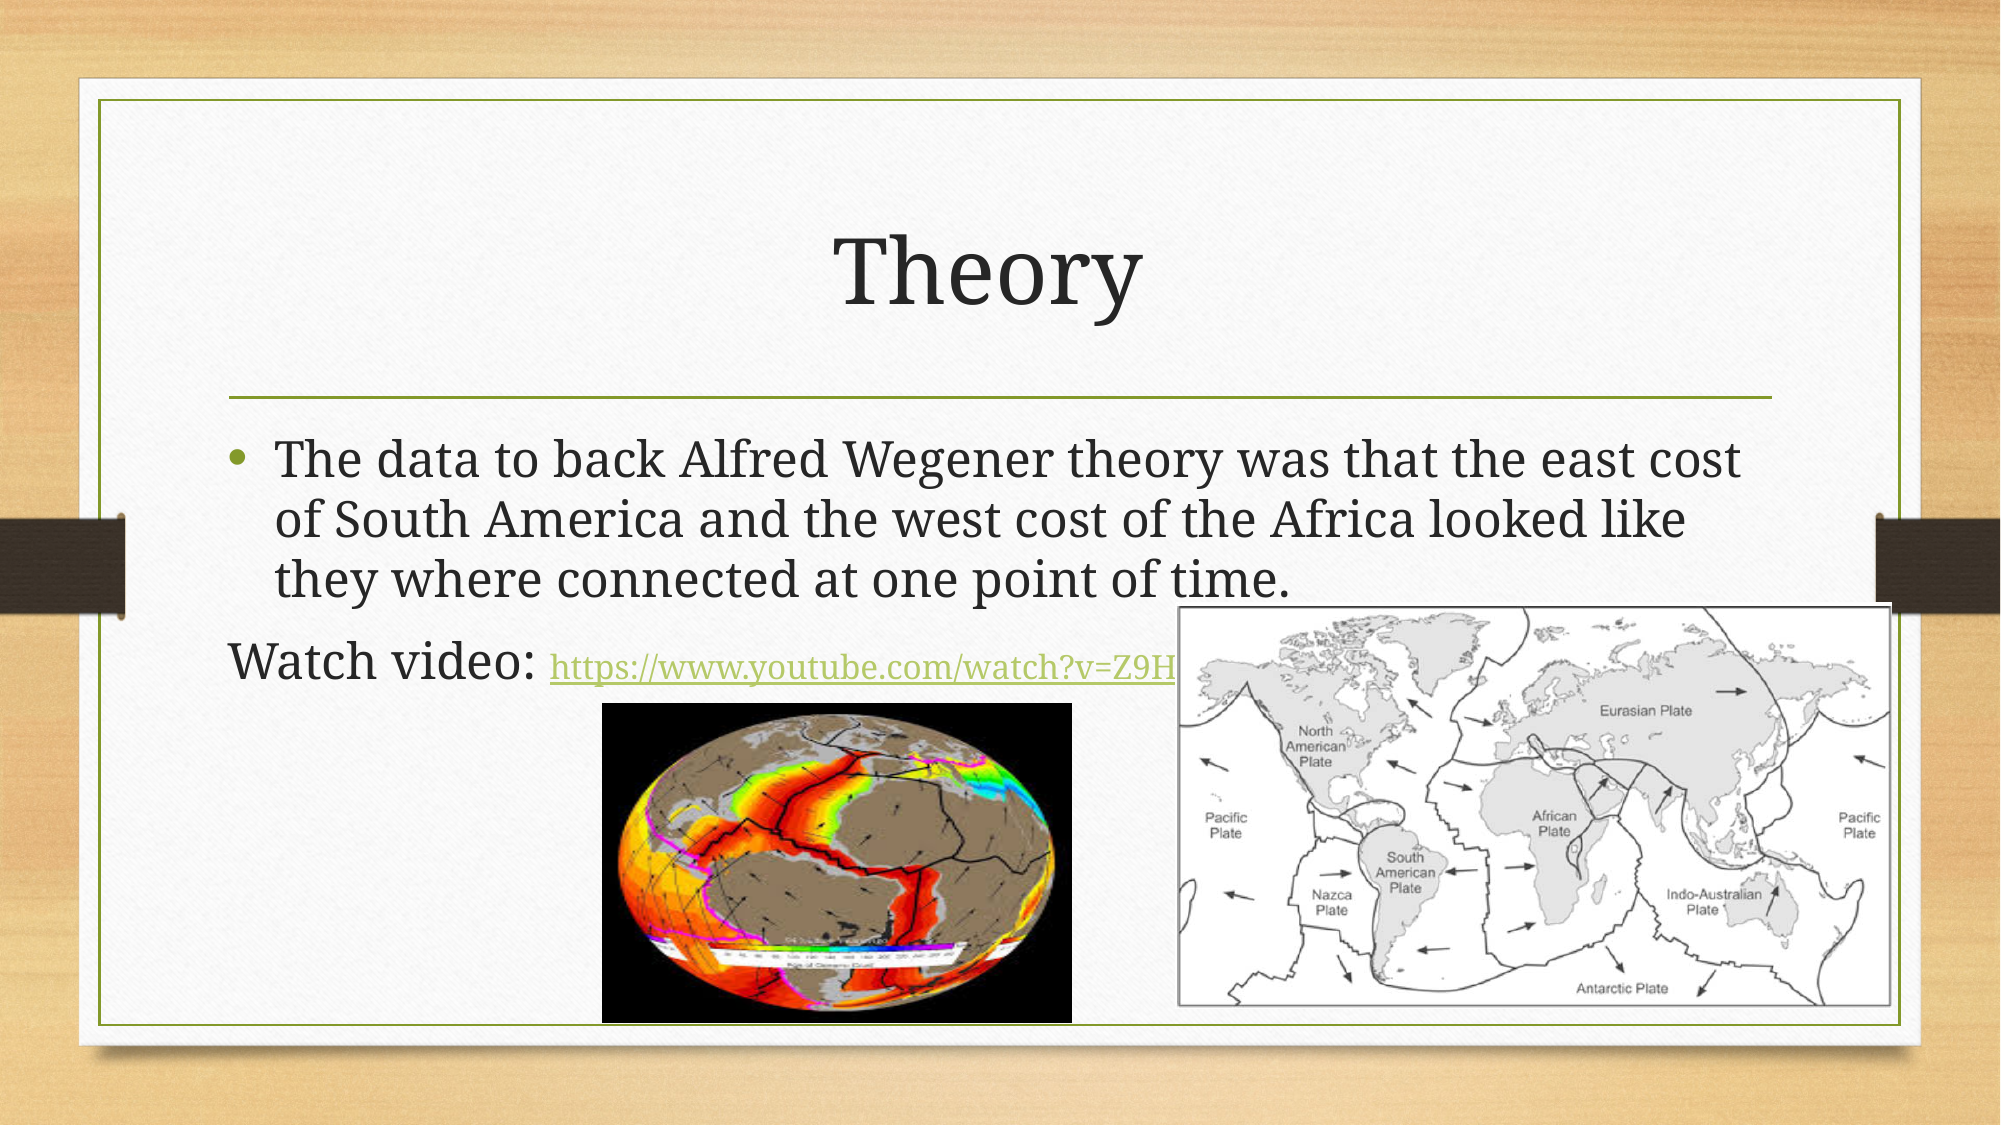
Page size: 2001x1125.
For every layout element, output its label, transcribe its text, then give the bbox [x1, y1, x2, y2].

picture [0, 0, 2001, 1125]
title Theory [212, 161, 1788, 375]
list The data to back Alfred Wegener theory was that the east cost of South America and the west cost of the Africa looked like they where connected at one point of time. Watch video: https://www.youtube.com/watch?v=Z9Hr7V1S0pI [212, 419, 1788, 964]
